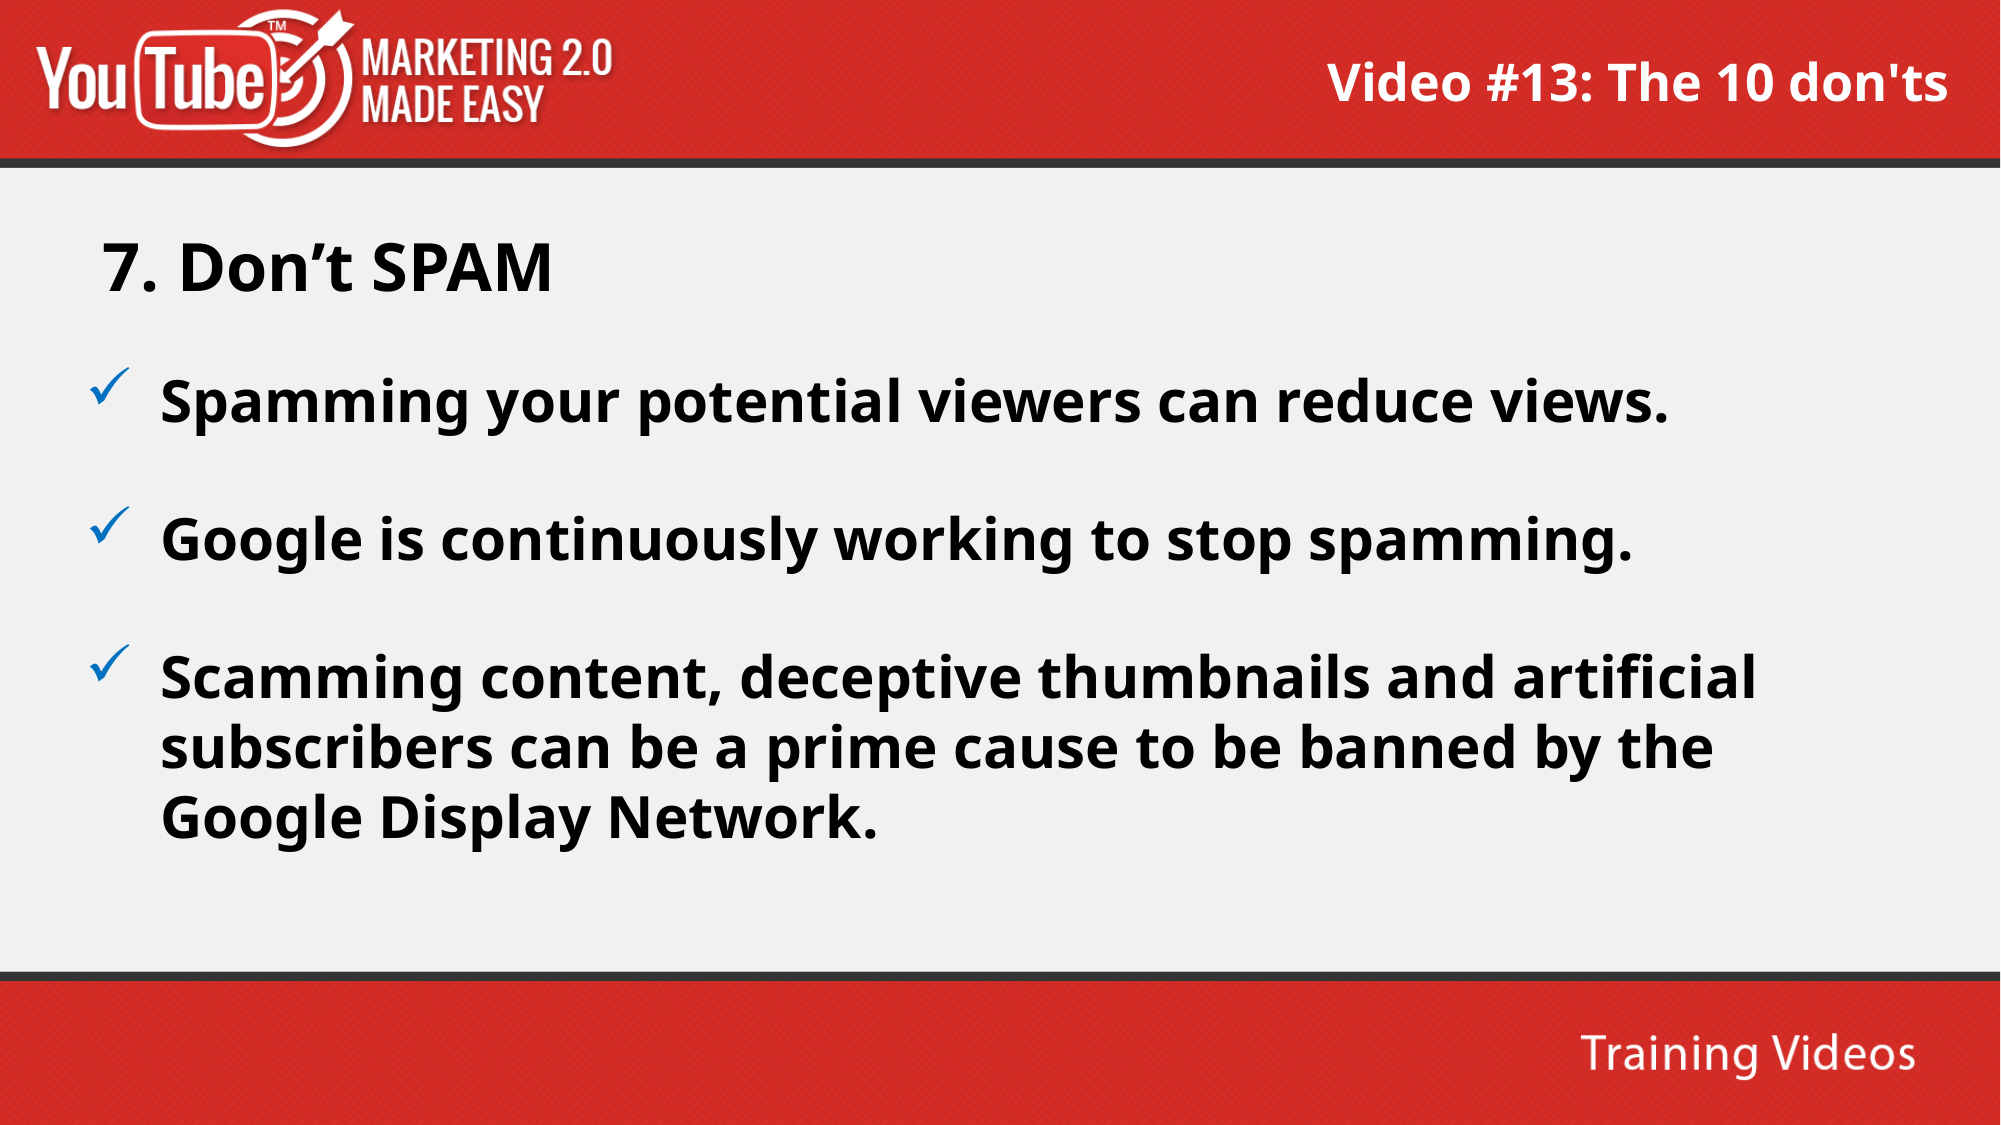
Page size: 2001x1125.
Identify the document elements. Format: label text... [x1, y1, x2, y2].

text_box Video #13: The 10 don'ts [899, 41, 1979, 119]
text_box 7. Don’t SPAM [70, 216, 1908, 312]
picture [0, 0, 2001, 1125]
text_box Spamming your potential viewers can reduce views. [70, 356, 1925, 442]
text_box Scamming content, deceptive thumbnails and artificial subscribers can be a prime cause to be banned by the Google Display Network. [70, 633, 1923, 858]
text_box Google is continuously working to stop spamming. [70, 494, 1923, 580]
